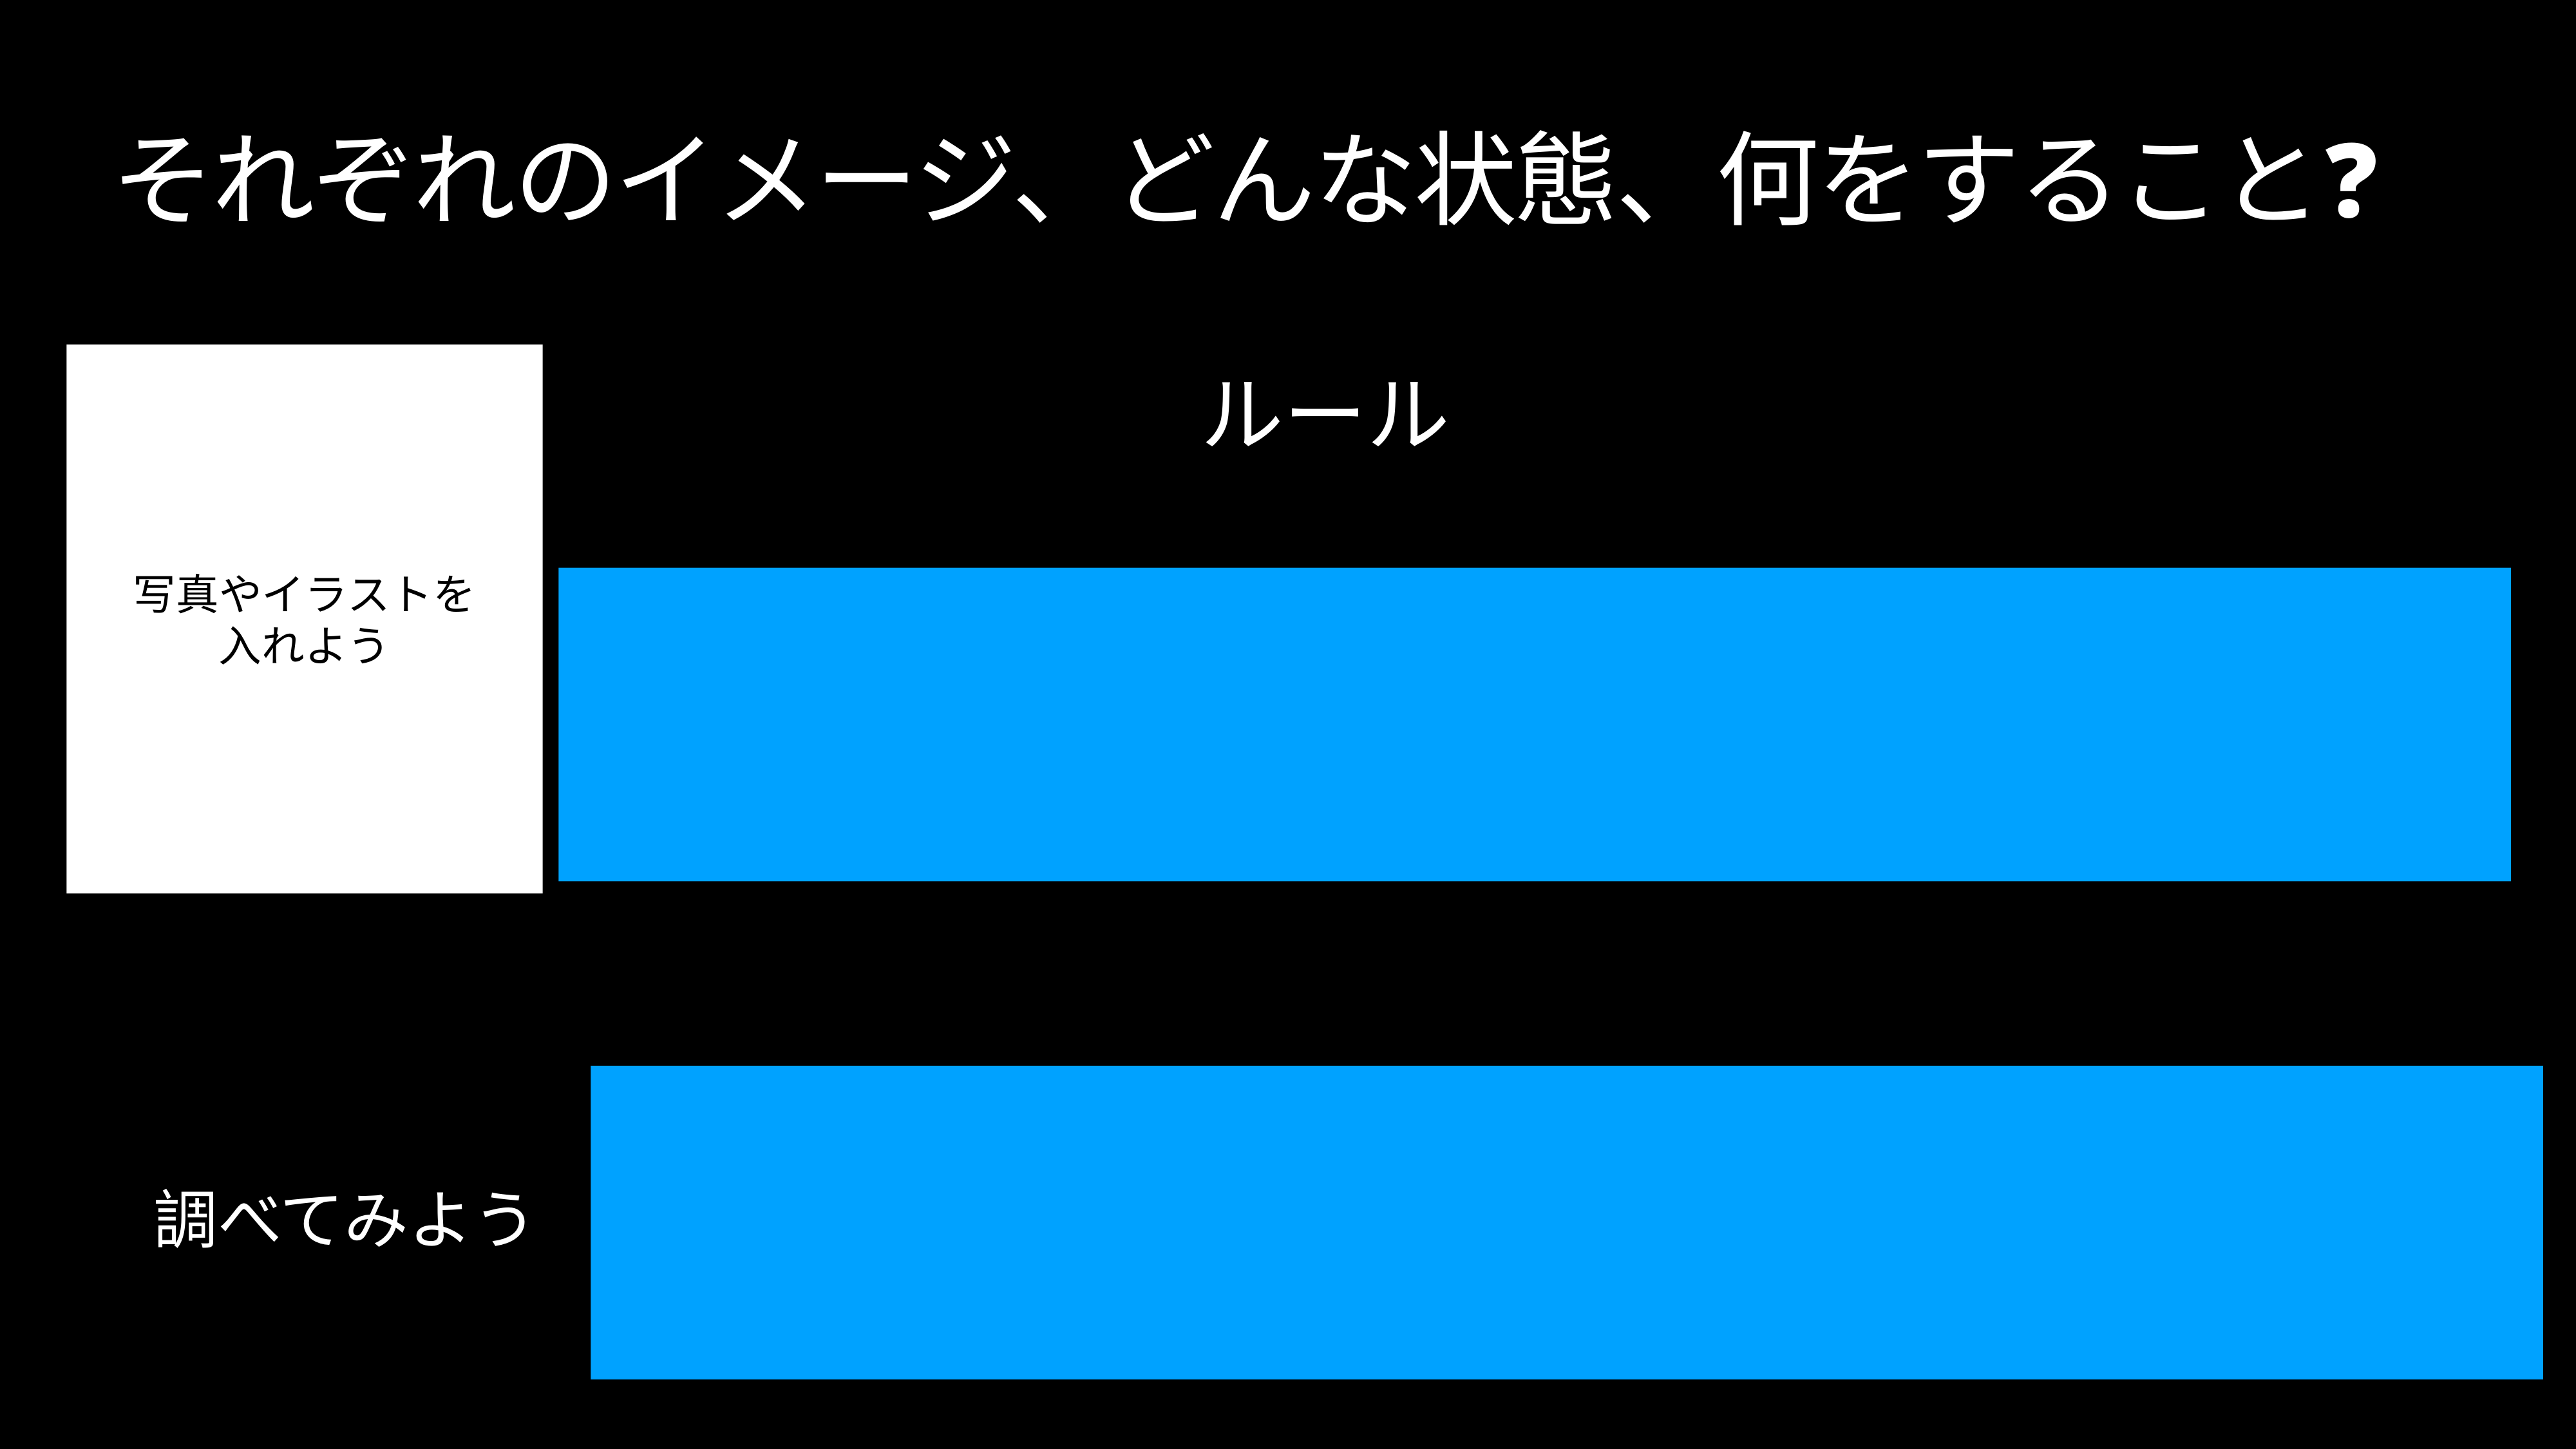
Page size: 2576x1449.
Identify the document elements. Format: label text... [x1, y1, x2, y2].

text_box 写真やイラストを 入れよう [66, 344, 543, 894]
text_box ルール [1195, 367, 1456, 468]
text_box [558, 567, 2511, 882]
text_box 調べてみよう [148, 1182, 544, 1263]
text_box [591, 1065, 2543, 1379]
title それぞれのイメージ、どんな状態、何をすること❓ [106, 35, 2428, 341]
